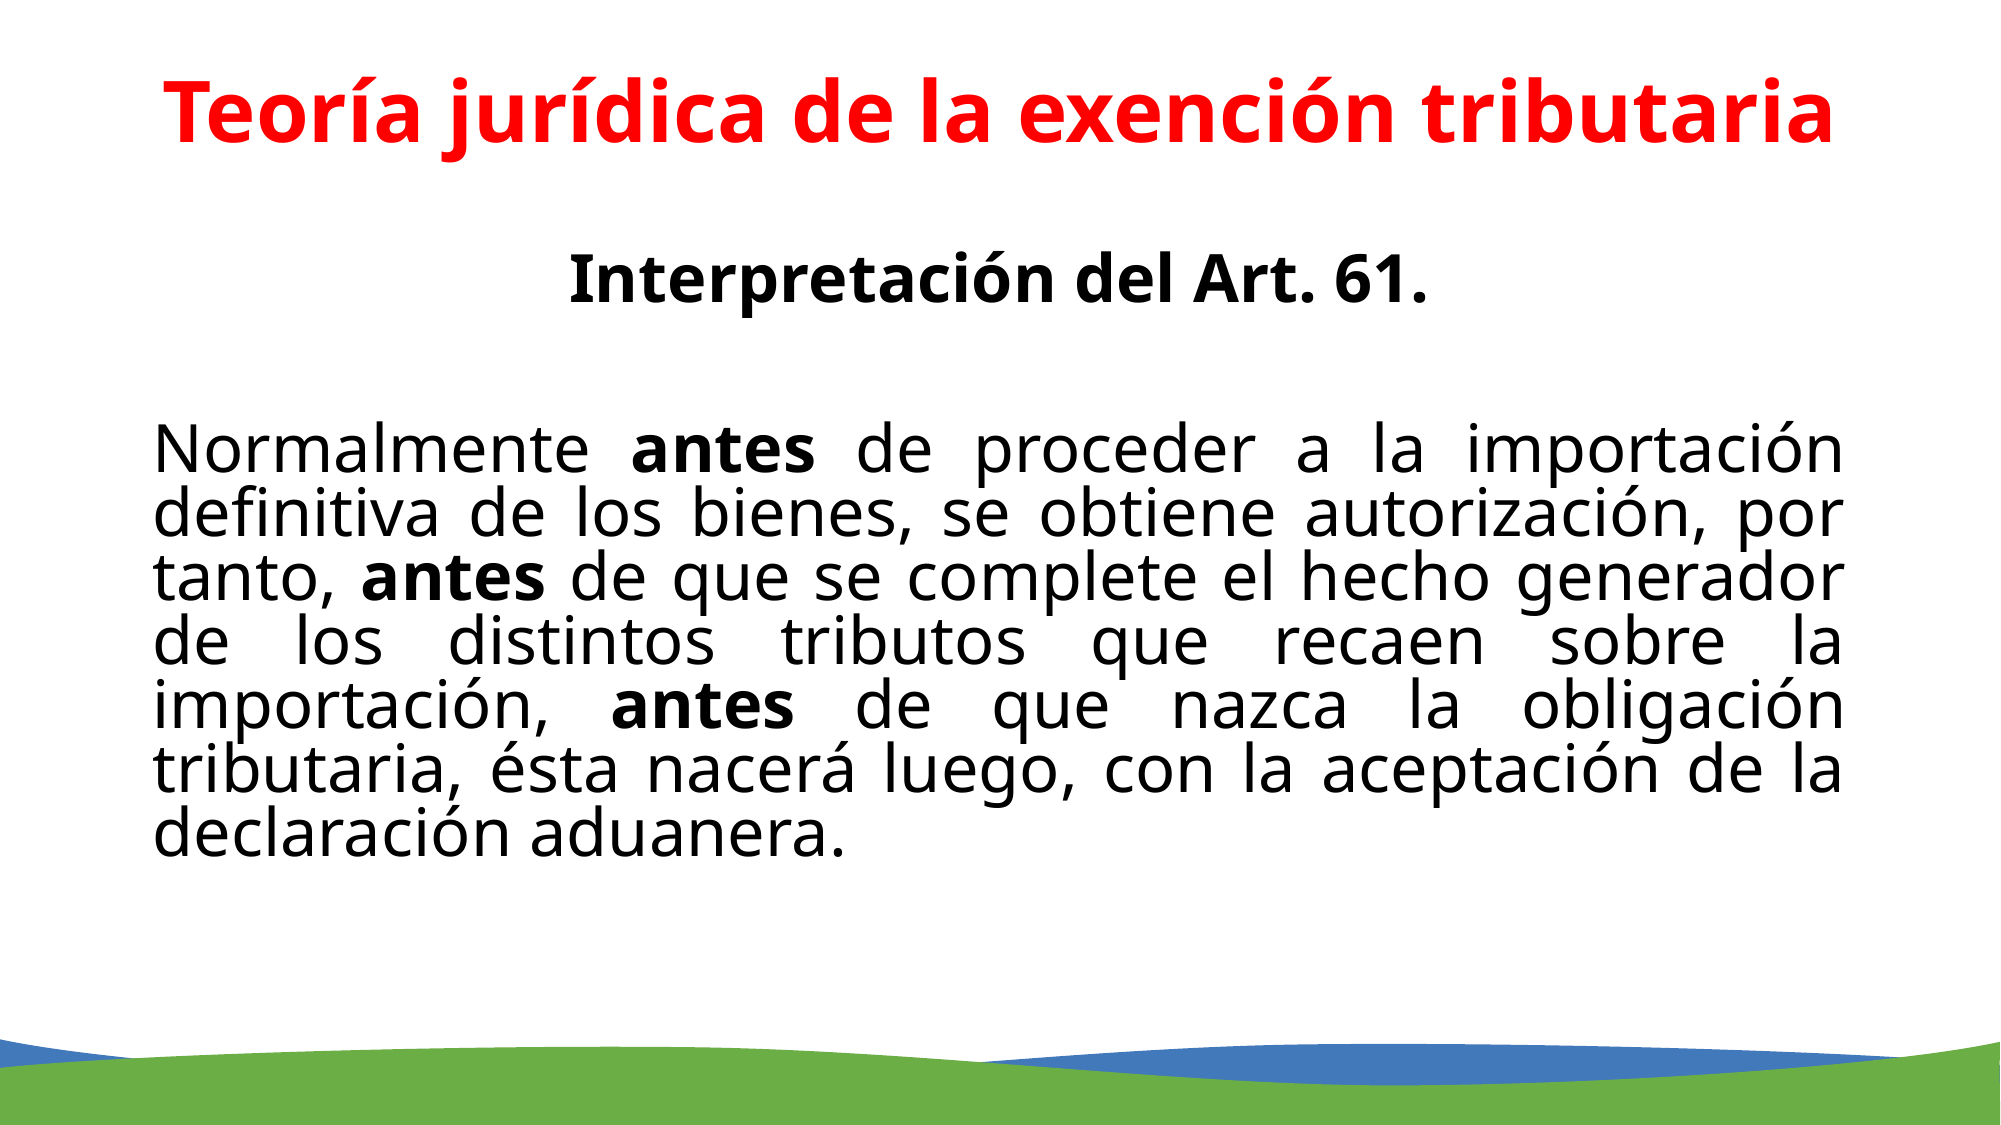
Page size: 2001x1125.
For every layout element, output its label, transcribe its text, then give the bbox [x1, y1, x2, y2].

list Interpretación del Art. 61. Normalmente antes de proceder a la importación definitiva de los bienes, se obtiene autorización, por tanto, antes de que se complete el hecho generador de los distintos tributos que recaen sobre la importación, antes de que nazca la obligación tributaria, ésta nacerá luego, con la aceptación de la declaración aduanera. [137, 244, 1863, 958]
title Teoría jurídica de la exención tributaria [137, 59, 1863, 170]
